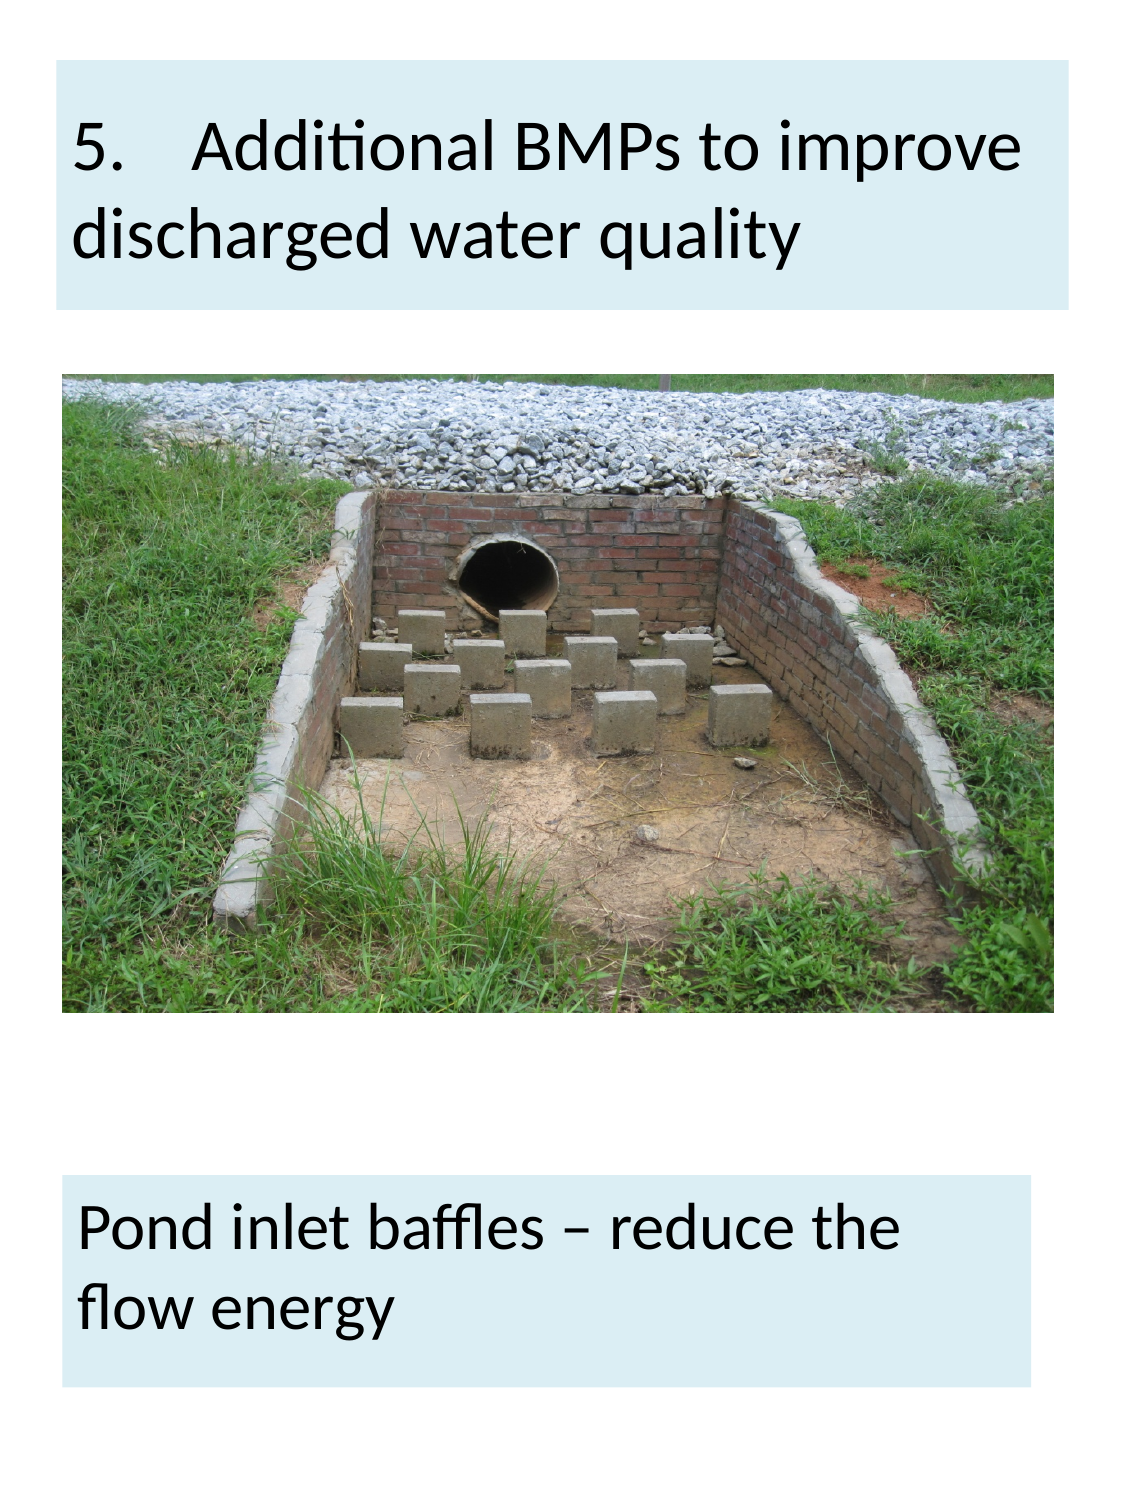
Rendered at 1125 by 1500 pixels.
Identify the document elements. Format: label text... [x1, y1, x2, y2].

list Pond inlet baffles – reduce the flow energy [62, 1175, 1032, 1388]
title 5. Additional BMPs to improve discharged water quality [56, 60, 1069, 310]
picture [62, 374, 1054, 1013]
